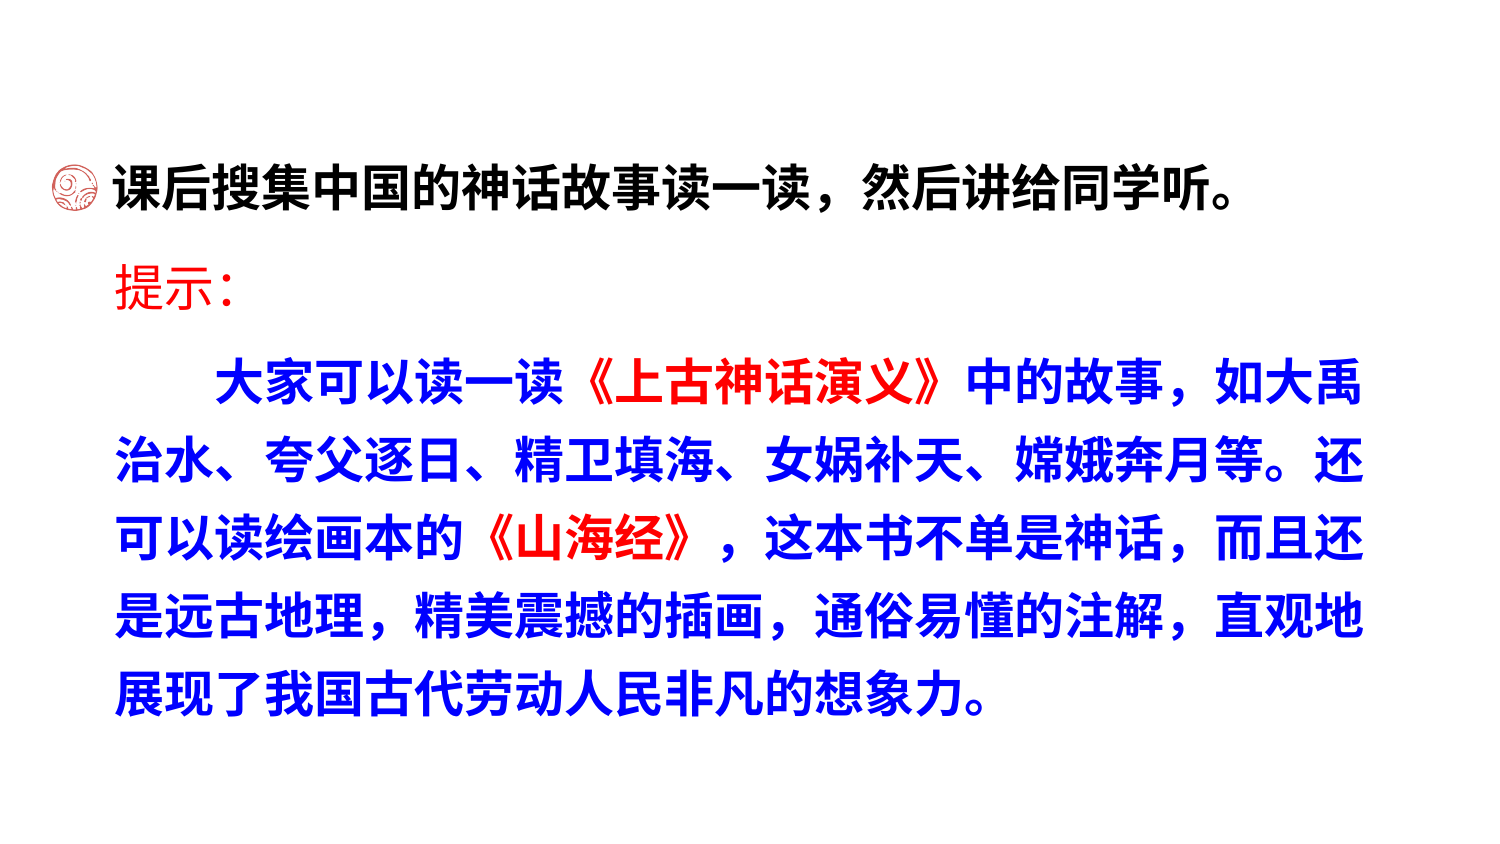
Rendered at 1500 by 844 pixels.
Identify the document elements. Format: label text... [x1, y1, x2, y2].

picture [50, 162, 100, 213]
text_box 提示： [99, 249, 280, 325]
text_box 课后搜集中国的神话故事读一读，然后讲给同学听。 [99, 142, 1386, 223]
text_box 大家可以读一读《上古神话演义》中的故事，如大禹治水、夸父逐日、精卫填海、女娲补天、嫦娥奔月等。还可以读绘画本的《山海经》，这本书不单是神话，而且还是远古地理，精美震撼的插画，通俗易懂的注解，直观地展现了我国古代劳动人民非凡的想象力。 [99, 325, 1386, 730]
